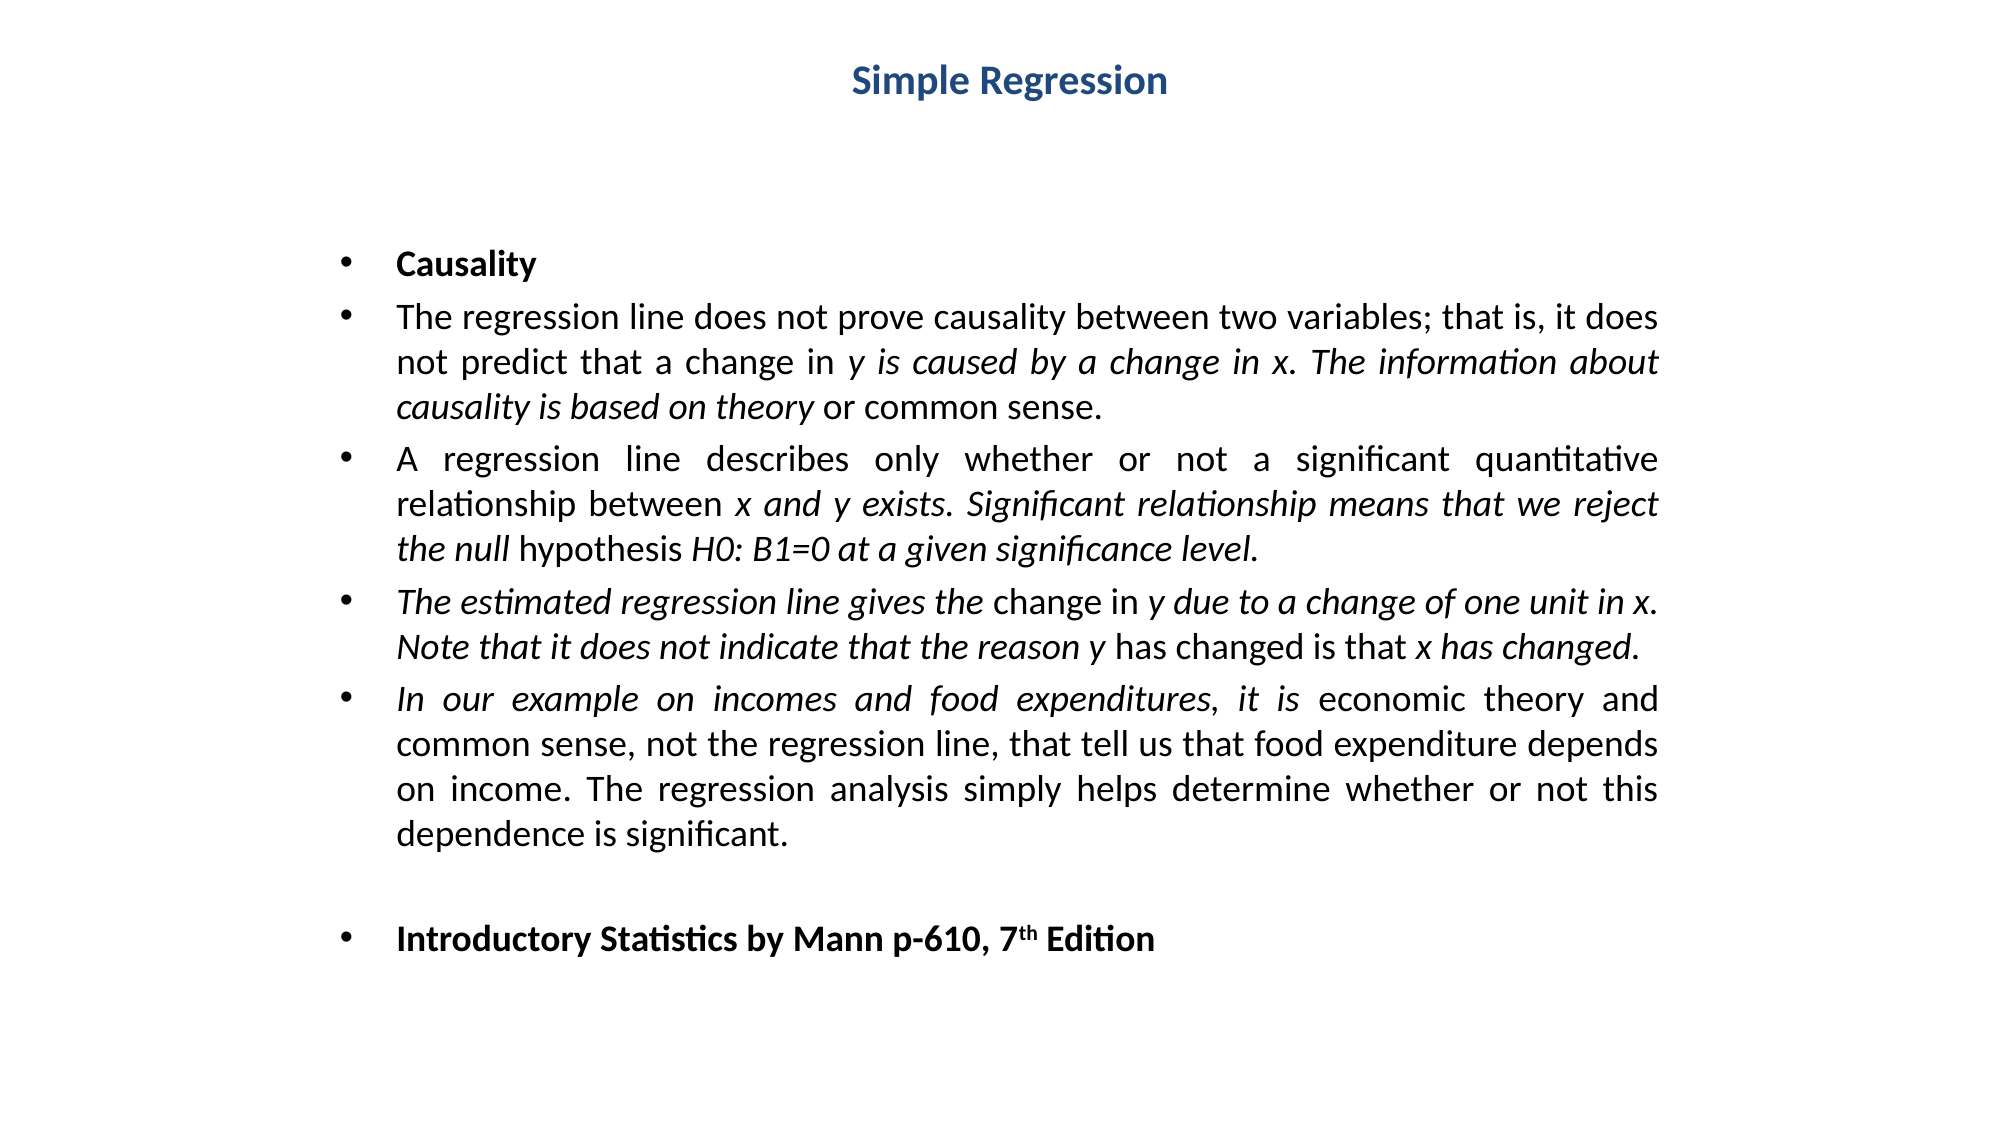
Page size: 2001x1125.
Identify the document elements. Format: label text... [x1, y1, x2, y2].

list Causality The regression line does not prove causality between two variables; that is, it does not predict that a change in y is caused by a change in x. The information about causality is based on theory or common sense. A regression line describes only whether or not a significant quantitative relationship between x and y exists. Significant relationship means that we reject the null hypothesis H0: B1=0 at a given significance level. The estimated regression line gives the change in y due to a change of one unit in x. Note that it does not indicate that the reason y has changed is that x has changed. In our example on incomes and food expenditures, it is economic theory and common sense, not the regression line, that tell us that food expenditure depends on income. The regression analysis simply helps determine whether or not this dependence is significant. Introductory Statistics by Mann p-610, 7th Edition [324, 231, 1675, 1083]
text_box Simple Regression [335, 45, 1686, 161]
